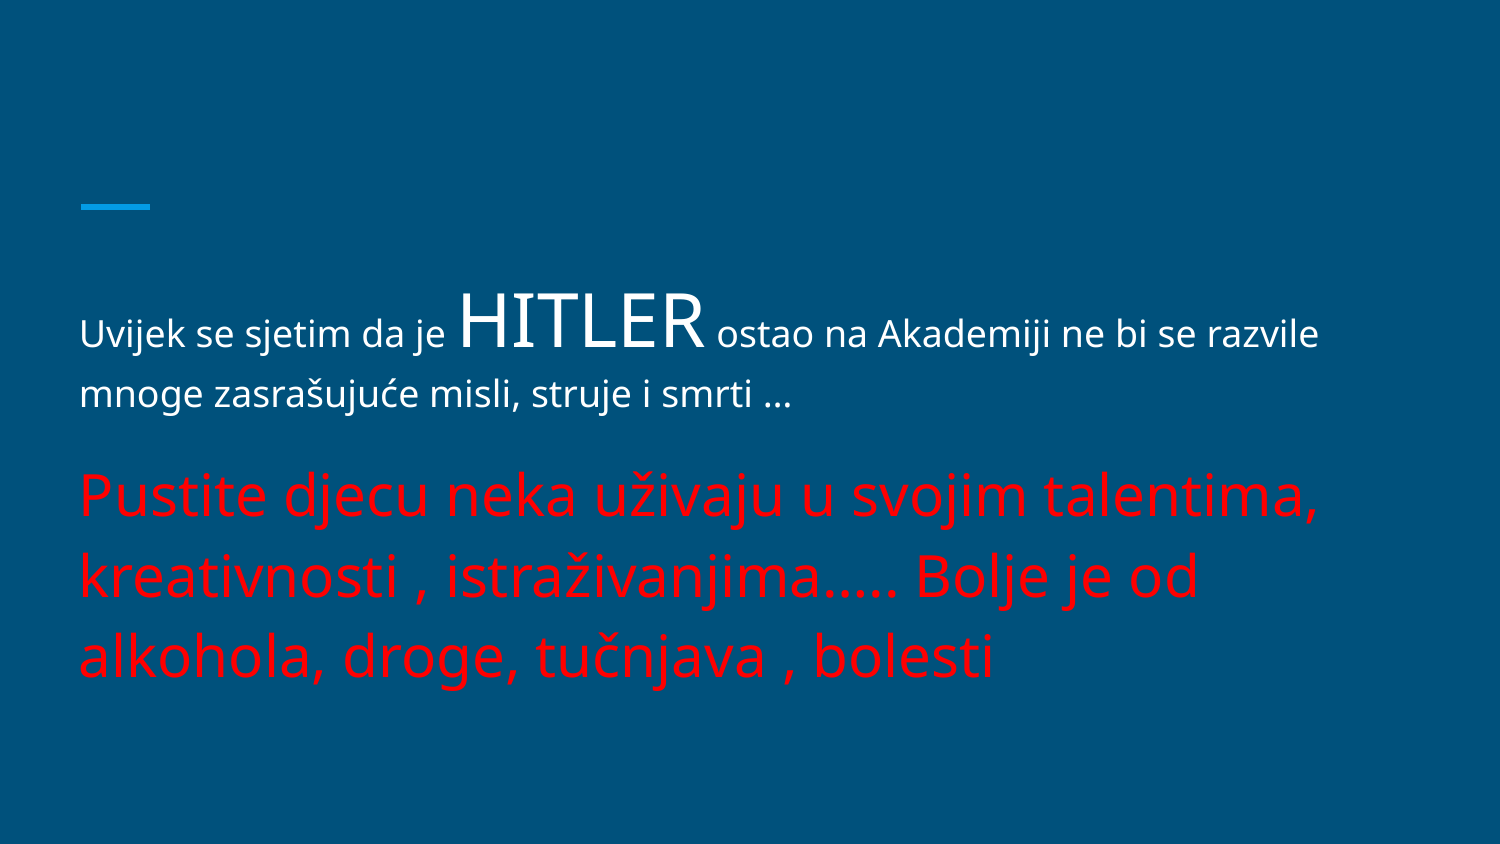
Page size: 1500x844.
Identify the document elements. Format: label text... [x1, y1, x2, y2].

list Uvijek se sjetim da je HITLER ostao na Akademiji ne bi se razvile mnoge zasrašujuće misli, struje i smrti … Pustite djecu neka uživaju u svojim talentima, kreativnosti , istraživanjima….. Bolje je od alkohola, droge, tučnjava , bolesti [63, 244, 1437, 750]
